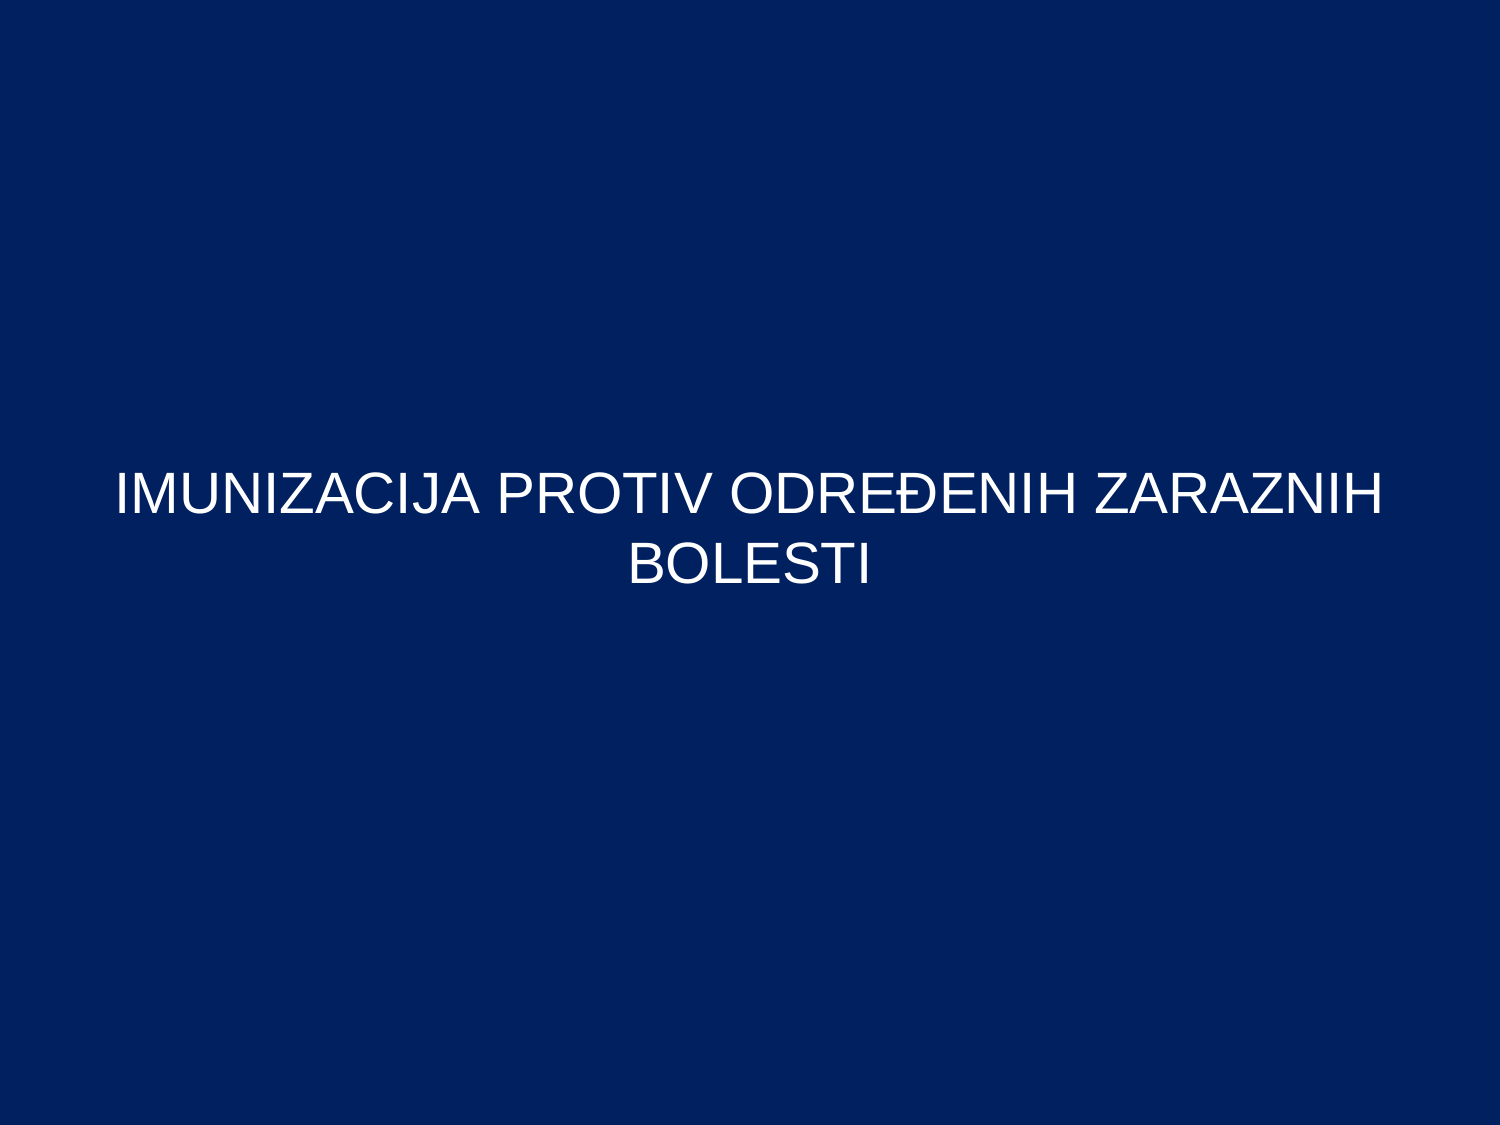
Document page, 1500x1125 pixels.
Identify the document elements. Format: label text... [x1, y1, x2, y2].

title IMUNIZACIJA PROTIV ODREĐENIH ZARAZNIH BOLESTI [75, 112, 1425, 938]
